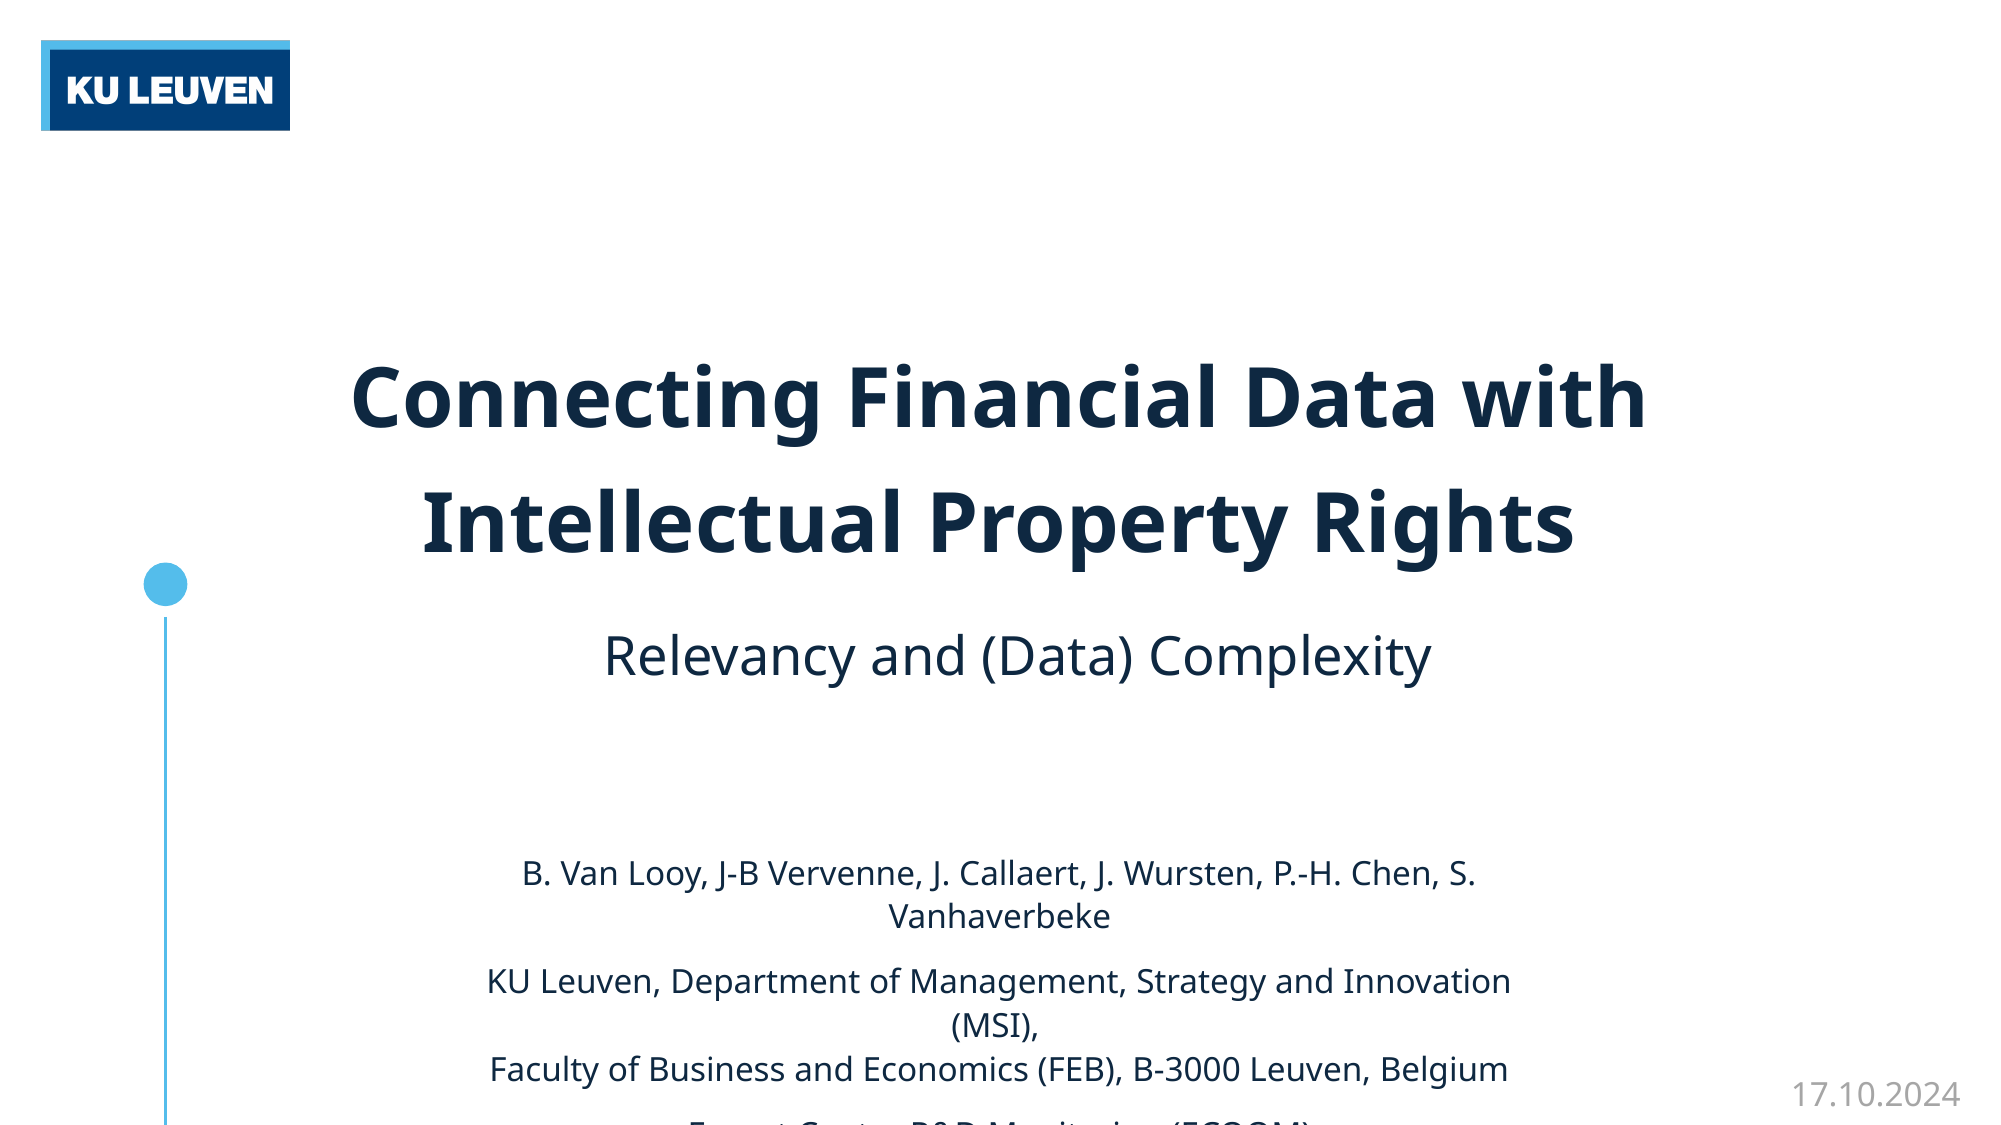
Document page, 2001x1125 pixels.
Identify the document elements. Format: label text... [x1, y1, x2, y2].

text_box Connecting Financial Data with Intellectual Property Rights [254, 311, 1746, 563]
text_box Relevancy and (Data) Complexity [568, 598, 1469, 688]
text_box B. Van Looy, J-B Vervenne, J. Callaert, J. Wursten, P.-H. Chen, S. Vanhaverbeke KU Leuven, Department of Management, Strategy and Innovation (MSI), Faculty of Business and Economics (FEB), B-3000 Leuven, Belgium Expert Centre R&D Monitoring (ECOOM) [429, 840, 1571, 1091]
text_box 17.10.2024 [1751, 1062, 2000, 1120]
picture [40, 40, 290, 131]
text_box [142, 560, 189, 608]
